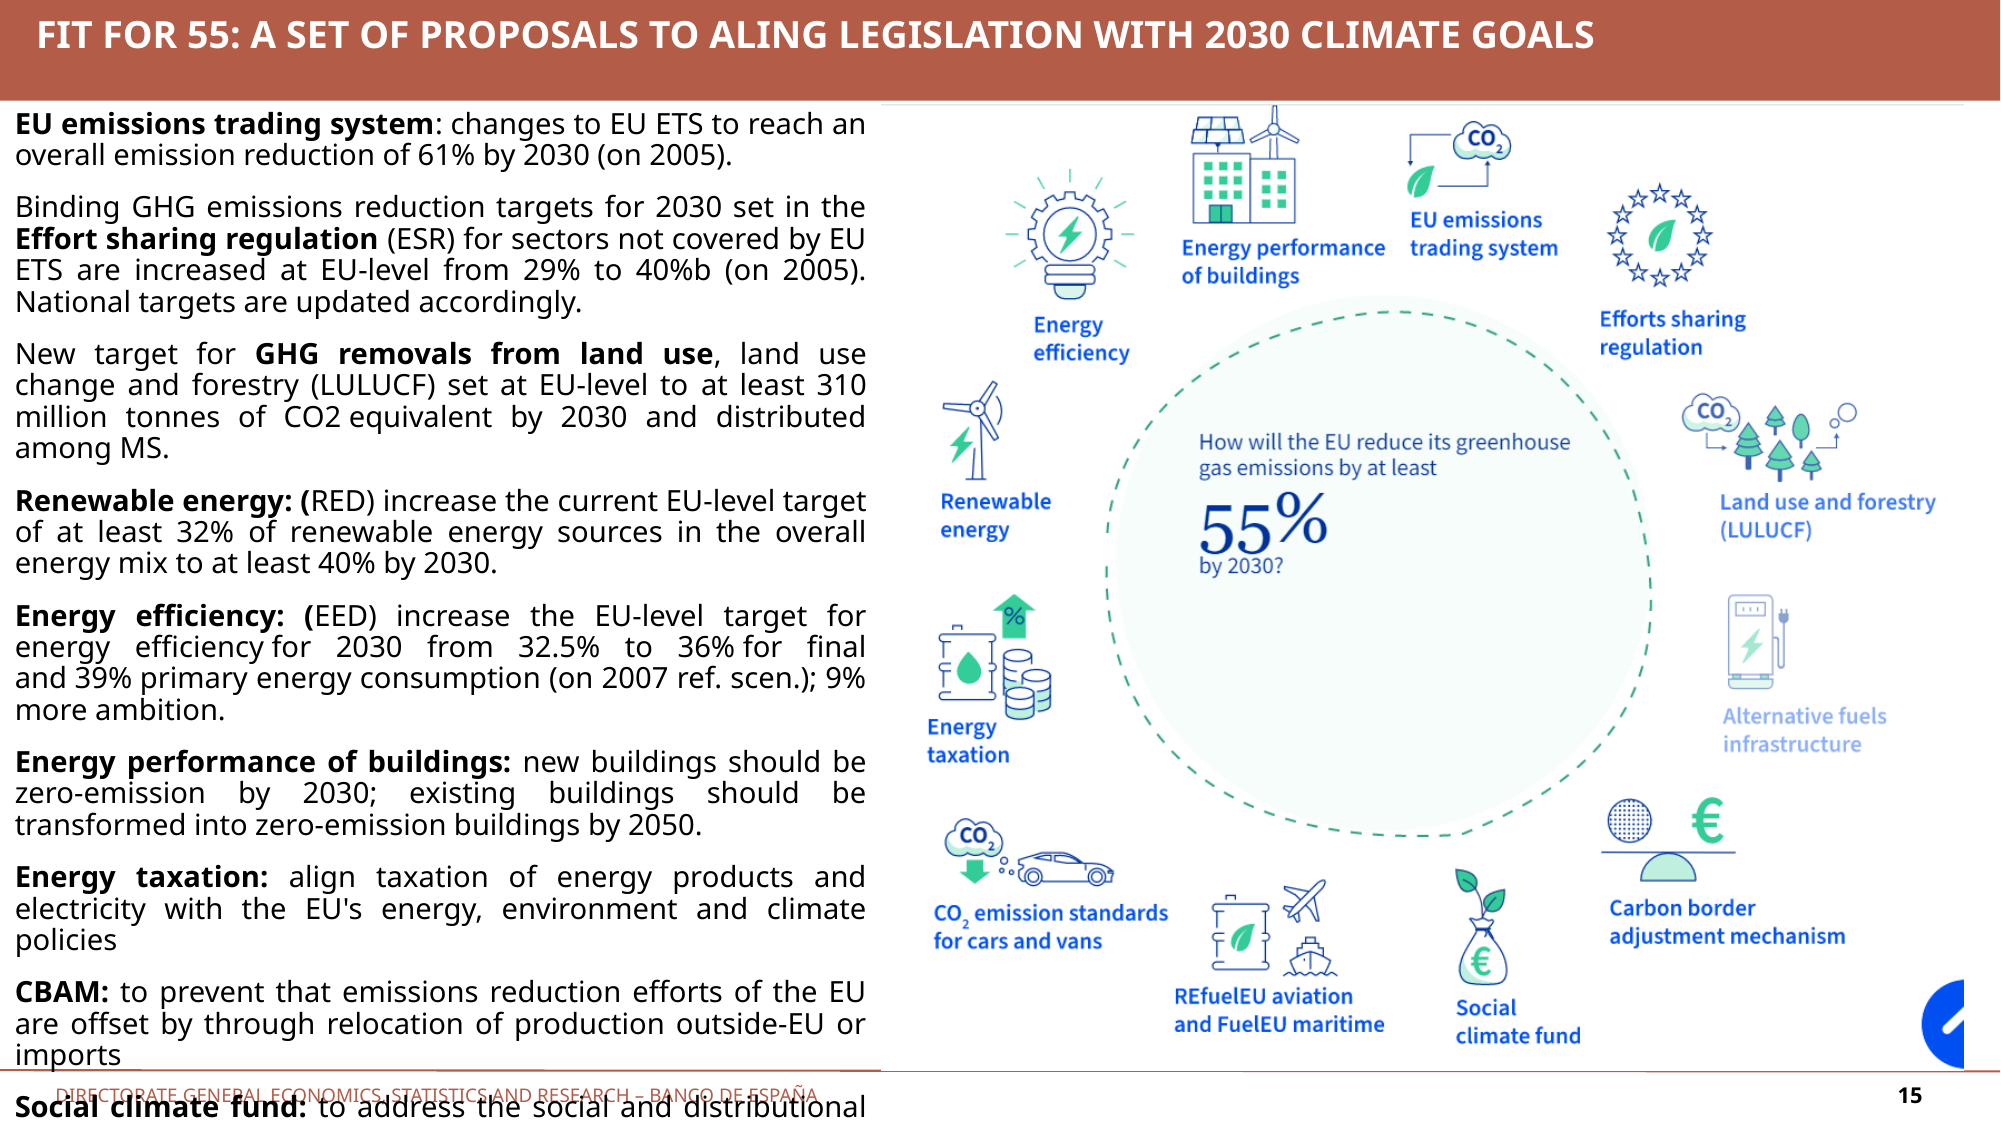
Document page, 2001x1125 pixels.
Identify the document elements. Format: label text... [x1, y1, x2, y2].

title Fit for 55: a set of proposals to aling legislation with 2030 climate goals [21, 8, 1983, 100]
list EU emissions trading system: changes to EU ETS to reach an overall emission reduction of 61% by 2030 (on 2005). Binding GHG emissions reduction targets for 2030 set in the Effort sharing regulation (ESR) for sectors not covered by EU ETS are increased at EU-level from 29% to 40%b (on 2005). National targets are updated accordingly. New target for GHG removals from land use, land use change and forestry (LULUCF) set at EU-level to at least 310 million tonnes of CO2 equivalent by 2030 and distributed among MS. Renewable energy: (RED) increase the current EU-level target of at least 32% of renewable energy sources in the overall energy mix to at least 40% by 2030. Energy efficiency: (EED) increase the EU-level target for energy efficiency for 2030 from 32.5% to 36% for final and 39% primary energy consumption (on 2007 ref. scen.); 9% more ambition. Energy performance of buildings: new buildings should be zero-emission by 2030; existing buildings should be transformed into zero-emission buildings by 2050. Energy taxation: align taxation of energy products and electricity with the EU's energy, environment and climate policies CBAM: to prevent that emissions reduction efforts of the EU are offset by through relocation of production outside-EU or imports Social climate fund: to address the social and distributional impact of the proposed new ETS for buildings and road transport [0, 101, 882, 1125]
picture [881, 101, 1964, 1071]
slide_number 15 [1843, 1074, 1938, 1122]
